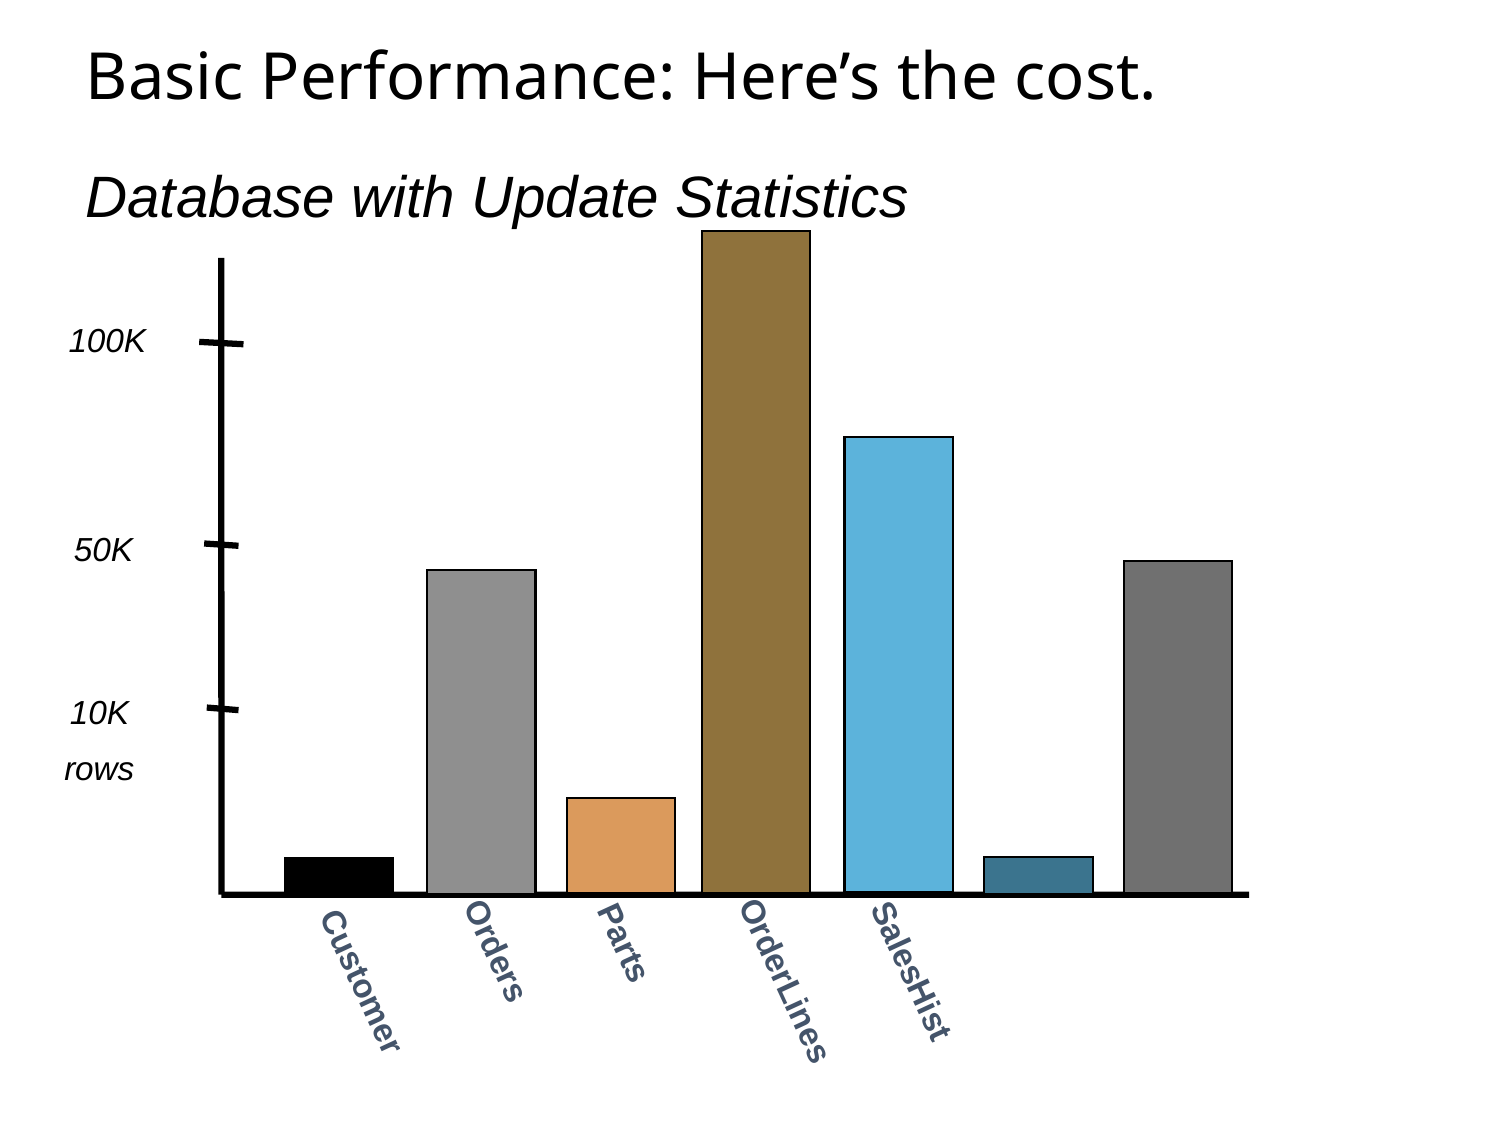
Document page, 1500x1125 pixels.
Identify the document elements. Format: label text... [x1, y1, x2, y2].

text_box OrderLines [694, 852, 870, 1123]
text_box Orders [425, 867, 560, 1049]
text_box [427, 569, 536, 895]
text_box Parts [554, 861, 687, 1040]
text_box [567, 797, 676, 894]
text_box Database with Update Statistics [70, 151, 926, 237]
text_box 10K rows [44, 683, 155, 795]
title Basic Performance: Here’s the cost. [70, 35, 1484, 123]
text_box [844, 436, 953, 892]
text_box [702, 231, 811, 893]
text_box [984, 856, 1093, 894]
text_box 50K [48, 521, 159, 576]
text_box Customer [285, 885, 428, 1084]
text_box [1124, 560, 1233, 893]
text_box 100K [52, 311, 163, 367]
text_box SalesHist [832, 869, 980, 1079]
text_box [285, 858, 394, 893]
